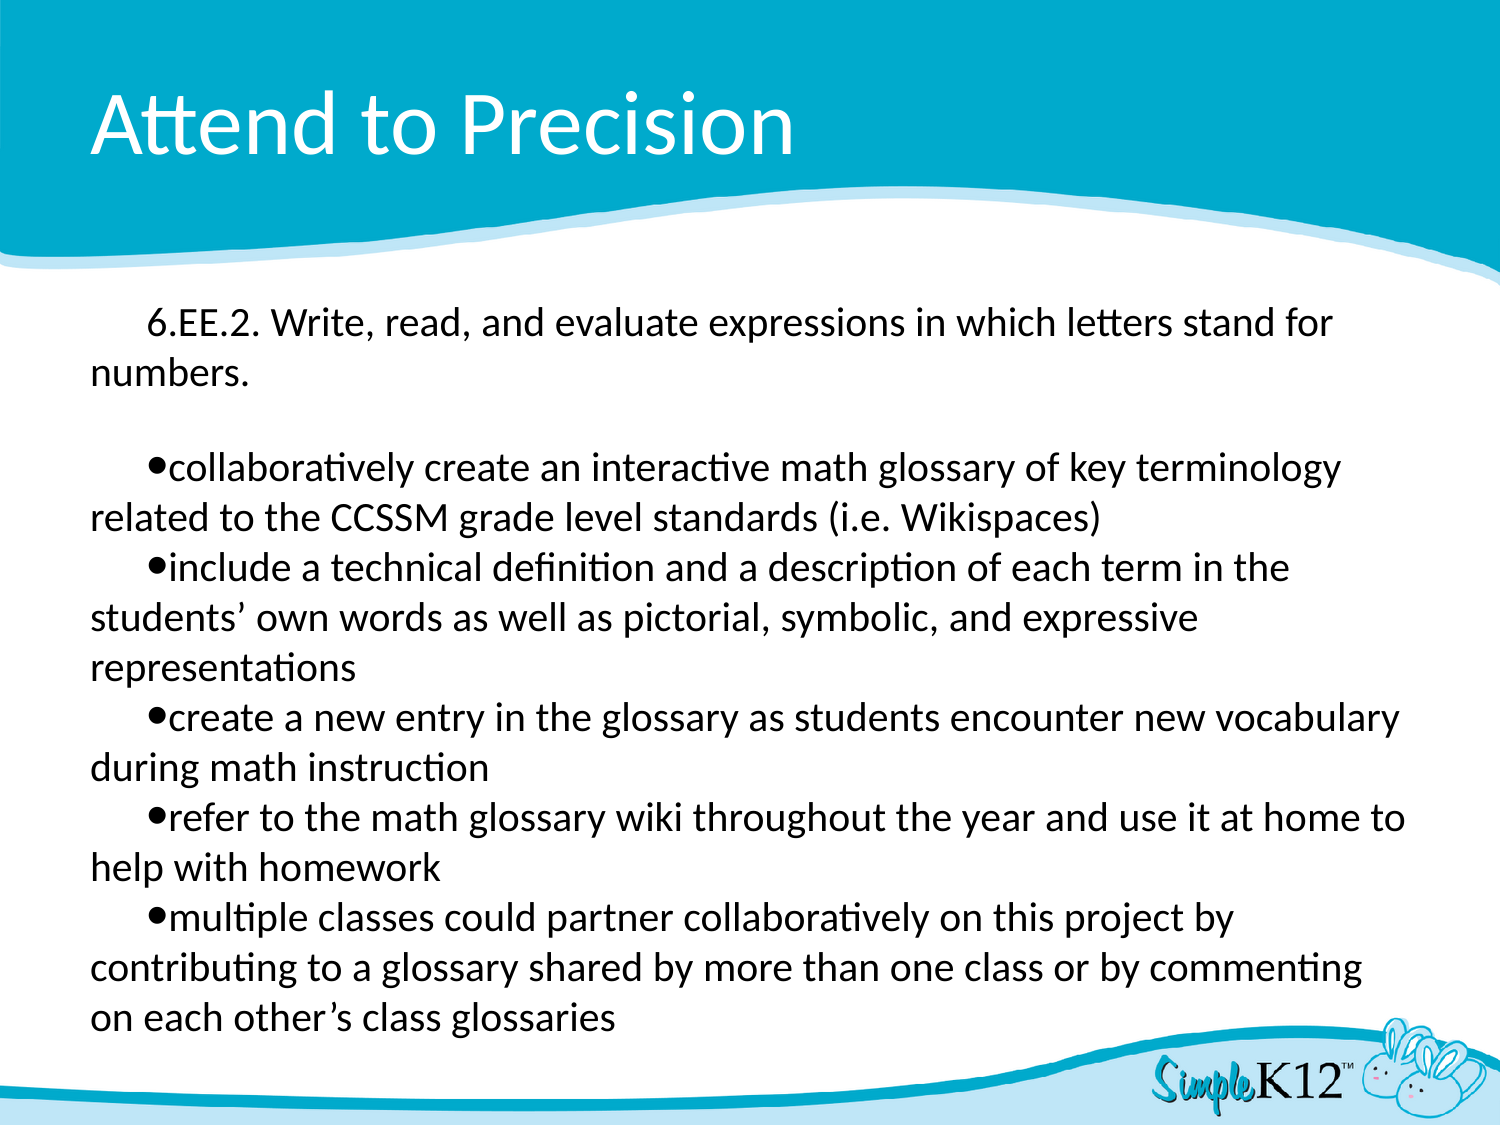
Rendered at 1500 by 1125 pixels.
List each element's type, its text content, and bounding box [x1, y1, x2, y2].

list 6.EE.2. Write, read, and evaluate expressions in which letters stand for numbers. collaboratively create an interactive math glossary of key terminology related to the CCSSM grade level standards (i.e. Wikispaces) include a technical definition and a description of each term in the students’ own words as well as pictorial, symbolic, and expressive representations create a new entry in the glossary as students encounter new vocabulary during math instruction refer to the math glossary wiki throughout the year and use it at home to help with homework multiple classes could partner collaboratively on this project by contributing to a glossary shared by more than one class or by commenting on each other’s class glossaries [75, 279, 1425, 1056]
picture [0, 0, 1500, 1125]
title Attend to Precision [75, 0, 1275, 188]
